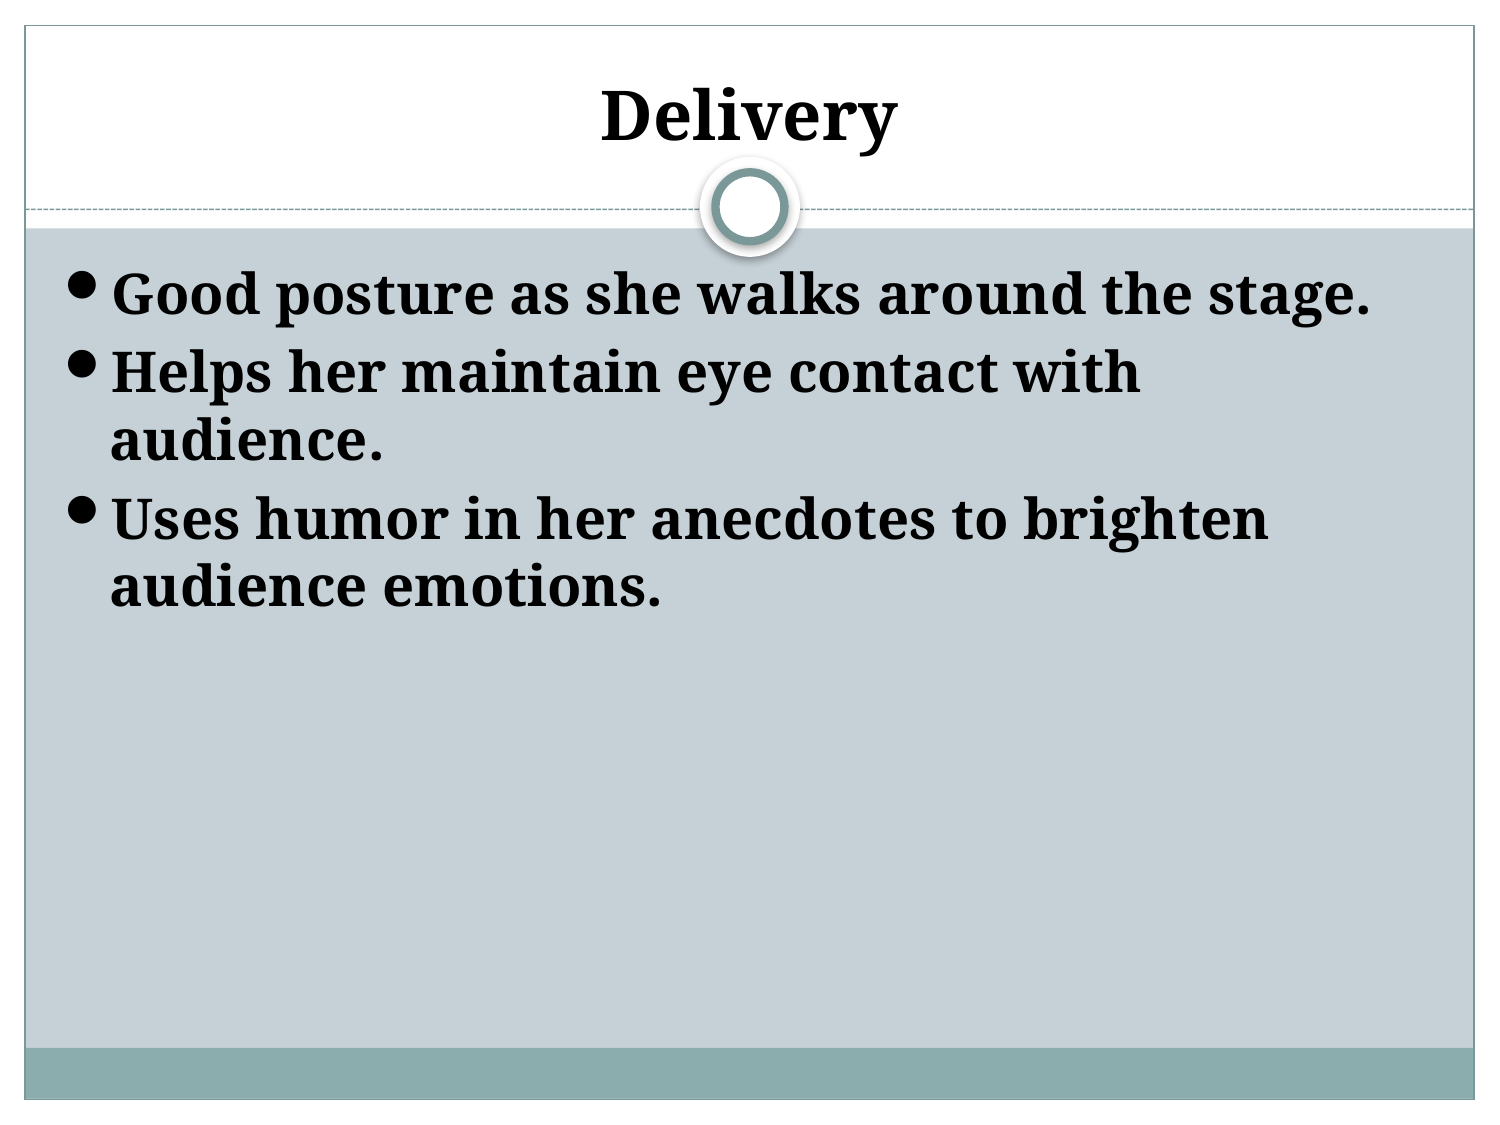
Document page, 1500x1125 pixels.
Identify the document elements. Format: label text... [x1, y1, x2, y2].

title Delivery [49, 37, 1450, 162]
list Good posture as she walks around the stage. Helps her maintain eye contact with audience. Uses humor in her anecdotes to brighten audience emotions. [49, 250, 1445, 1001]
